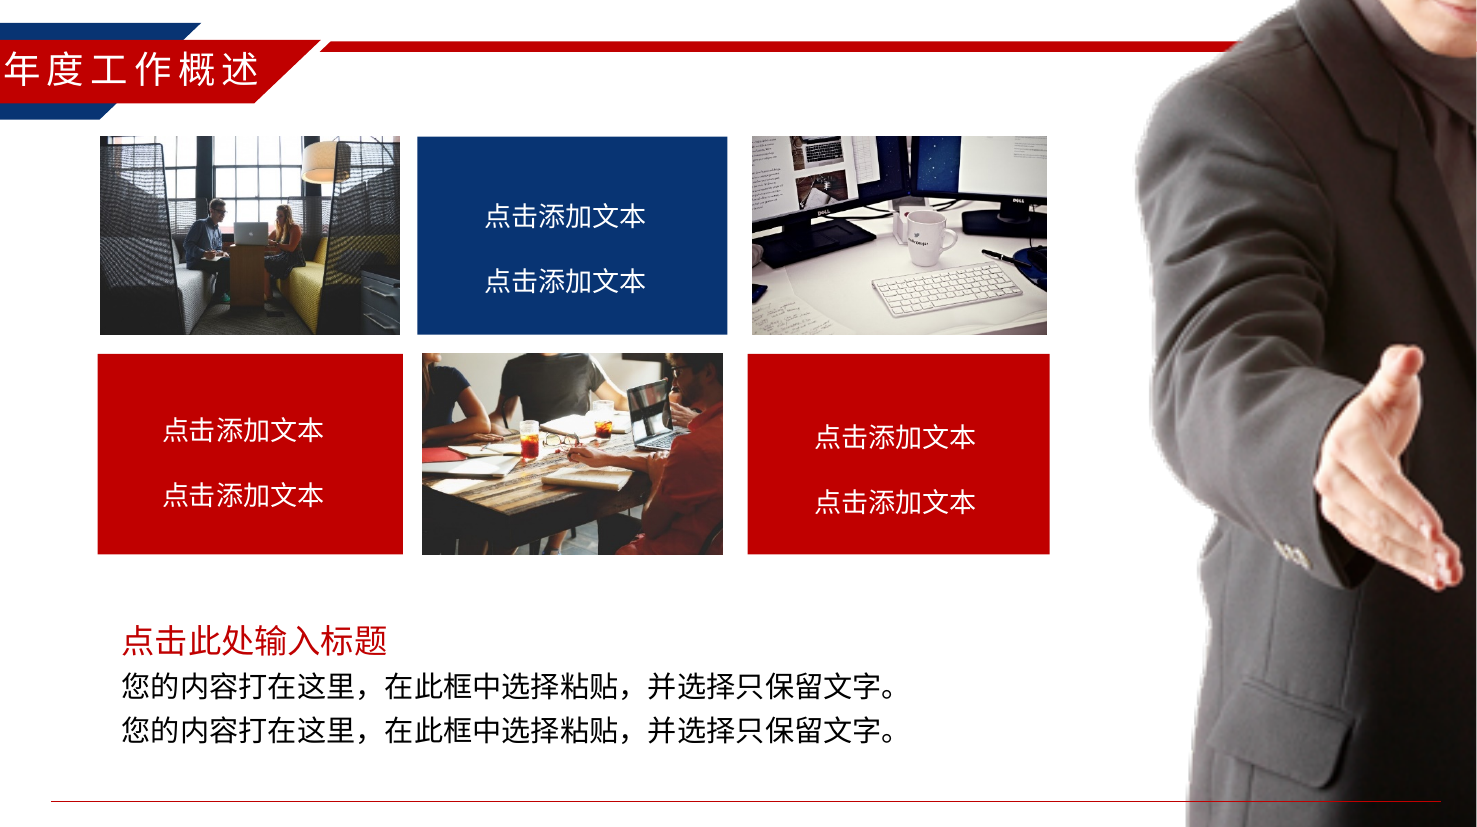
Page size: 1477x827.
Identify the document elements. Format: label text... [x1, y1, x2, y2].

text_box [0, 105, 117, 121]
text_box [0, 99, 261, 105]
text_box 年度工作概述 [0, 38, 414, 99]
text_box [0, 21, 204, 38]
picture [1100, 0, 1477, 827]
picture [752, 136, 1047, 335]
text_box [747, 353, 1050, 555]
text_box [414, 40, 1100, 54]
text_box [97, 353, 404, 555]
text_box 点击此处输入标题 您的内容打在这里，在此框中选择粘贴，并选择只保留文字。 您的内容打在这里，在此框中选择粘贴，并选择只保留文字。 [107, 612, 1070, 755]
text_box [417, 136, 728, 335]
picture [422, 353, 723, 555]
picture [100, 136, 400, 335]
